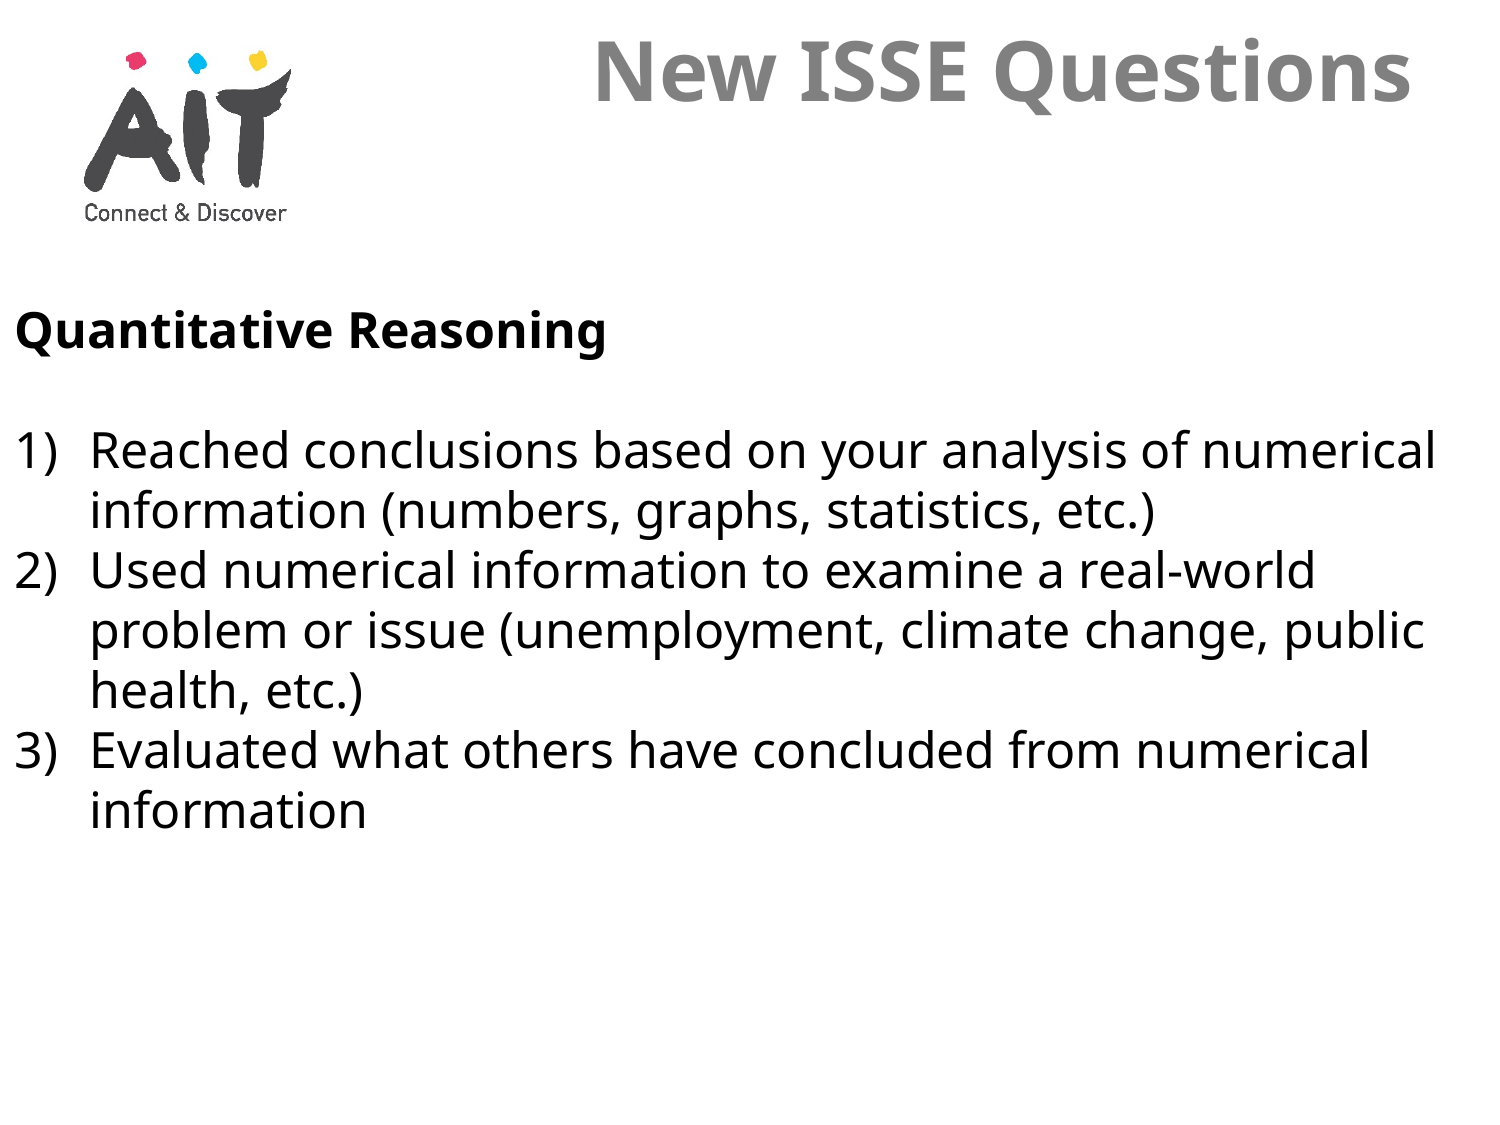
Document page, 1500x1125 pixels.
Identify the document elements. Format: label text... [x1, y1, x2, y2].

picture [64, 46, 315, 233]
title New ISSE Questions [211, 7, 1429, 129]
text_box Quantitative Reasoning Reached conclusions based on your analysis of numerical information (numbers, graphs, statistics, etc.) Used numerical information to examine a real-world problem or issue (unemployment, climate change, public health, etc.) Evaluated what others have concluded from numerical information [0, 290, 1500, 906]
